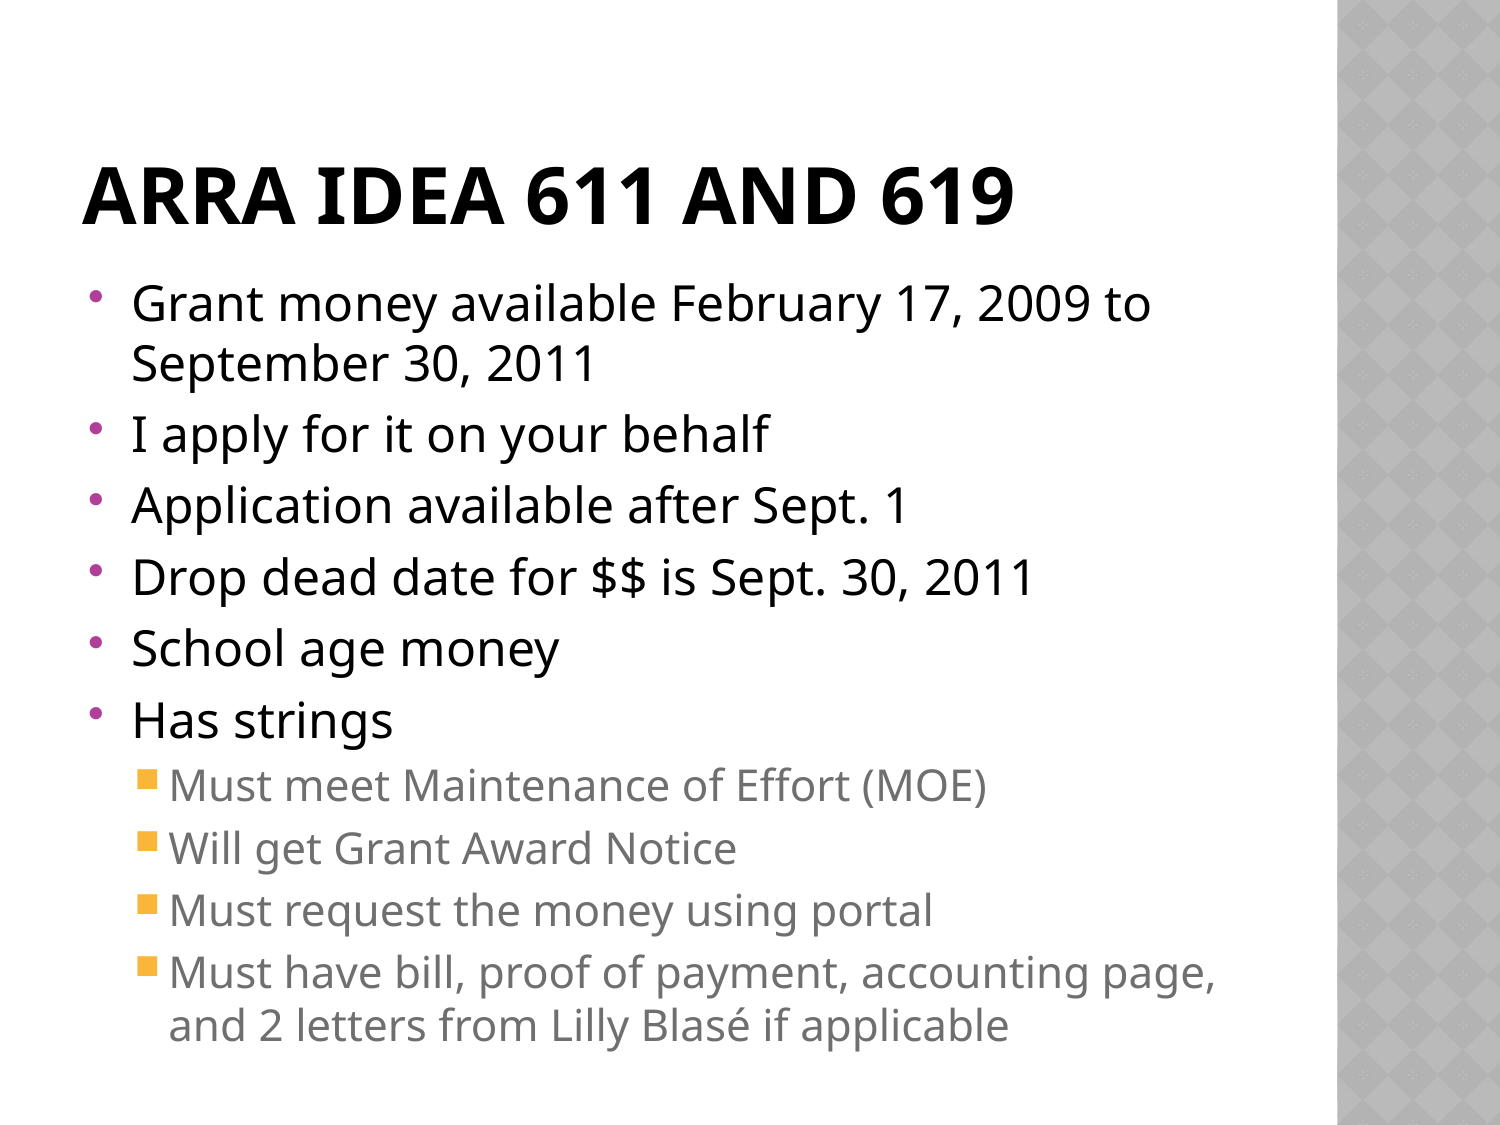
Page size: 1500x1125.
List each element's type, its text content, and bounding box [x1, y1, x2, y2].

list Grant money available February 17, 2009 to September 30, 2011 I apply for it on your behalf Application available after Sept. 1 Drop dead date for $$ is Sept. 30, 2011 School age money Has strings Must meet Maintenance of Effort (MOE) Will get Grant Award Notice Must request the money using portal Must have bill, proof of payment, accounting page, and 2 letters from Lilly Blasé if applicable [75, 264, 1263, 1059]
title ARRA IDEA 611 and 619 [75, 52, 1263, 240]
